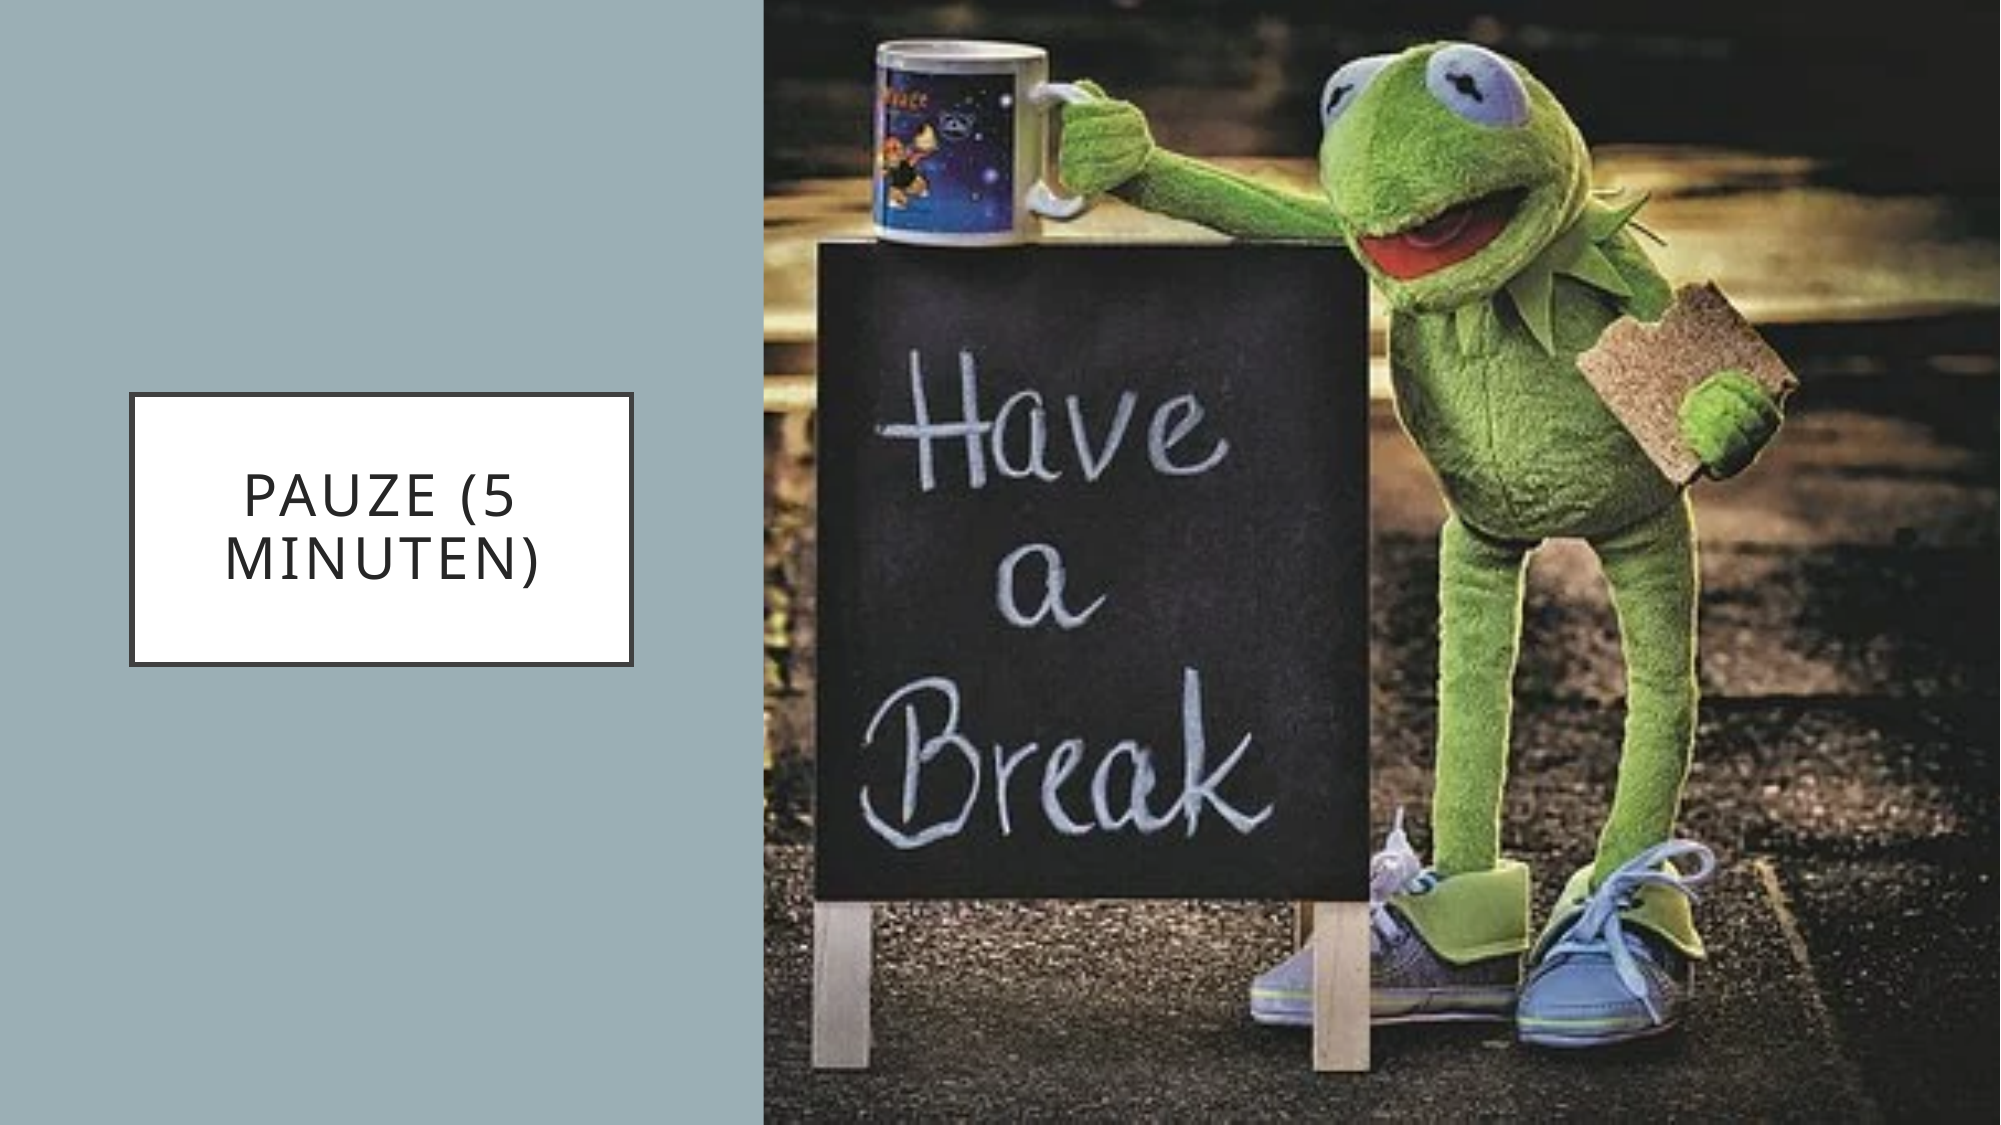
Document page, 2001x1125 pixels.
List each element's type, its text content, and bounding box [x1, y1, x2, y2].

title Pauze (5 minuten) [129, 392, 634, 667]
picture [763, 0, 2000, 1125]
